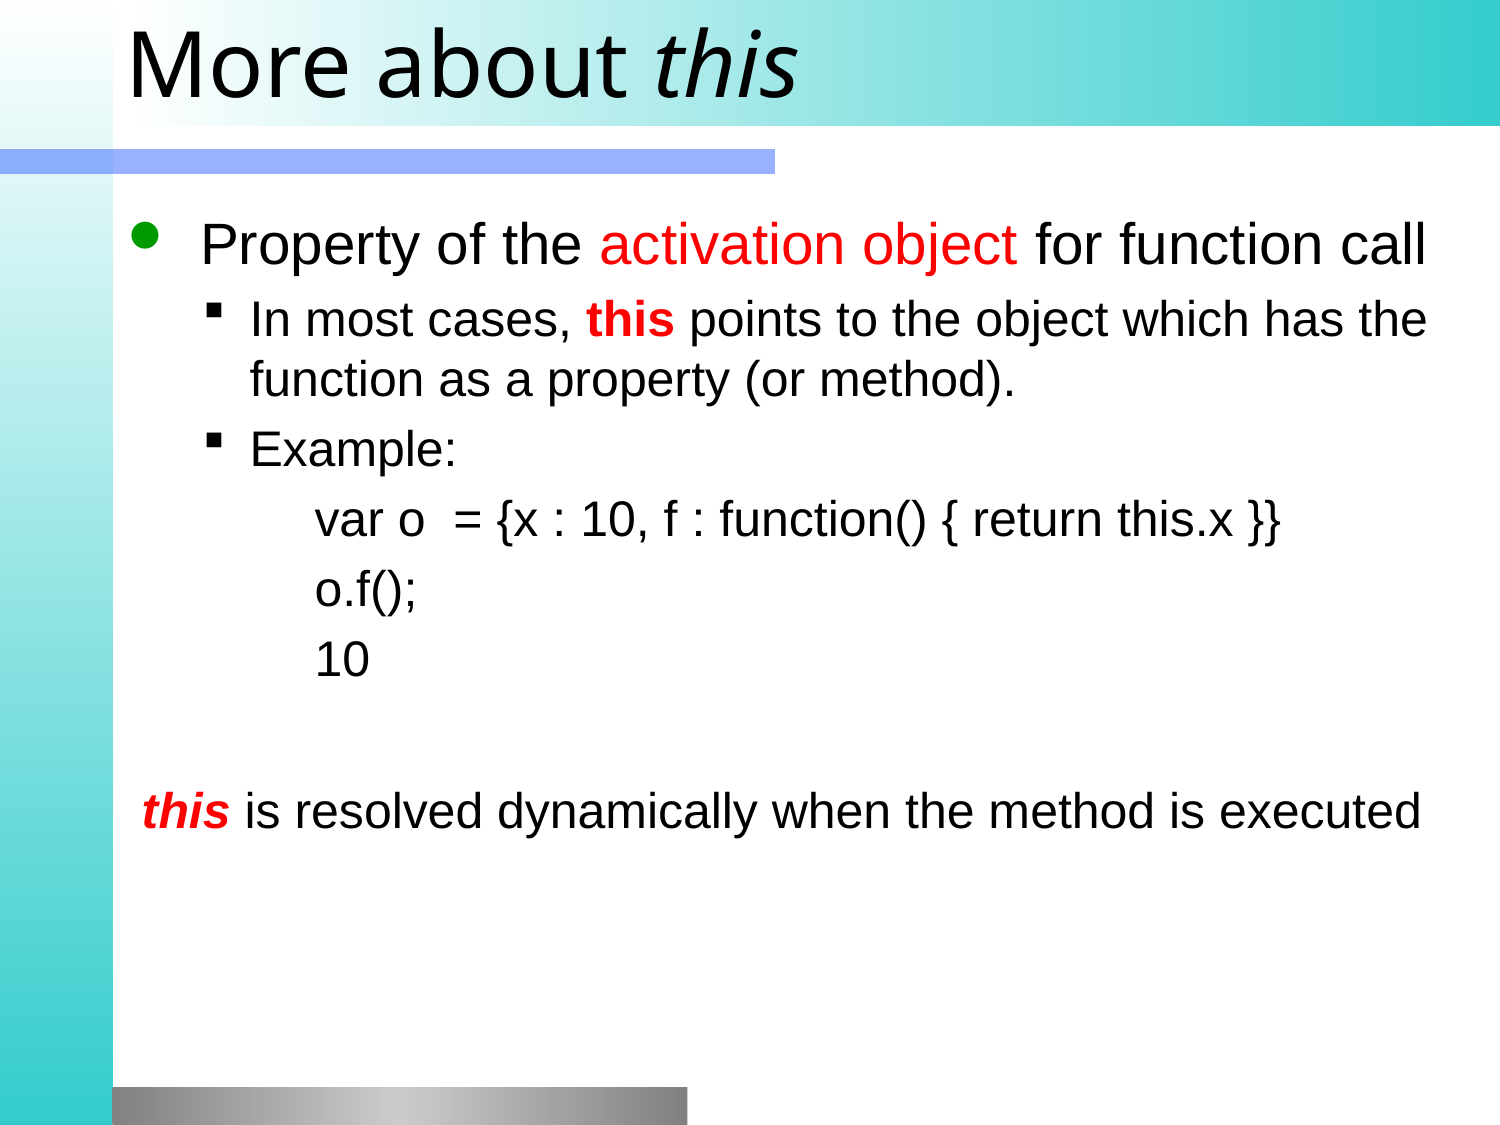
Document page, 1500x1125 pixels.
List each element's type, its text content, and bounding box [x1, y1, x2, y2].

list Property of the activation object for function call In most cases, this points to the object which has the function as a property (or method). Example: var o = {x : 10, f : function() { return this.x }} o.f(); 10 this is resolved dynamically when the method is executed [112, 198, 1451, 1073]
title More about this [110, 0, 1424, 126]
